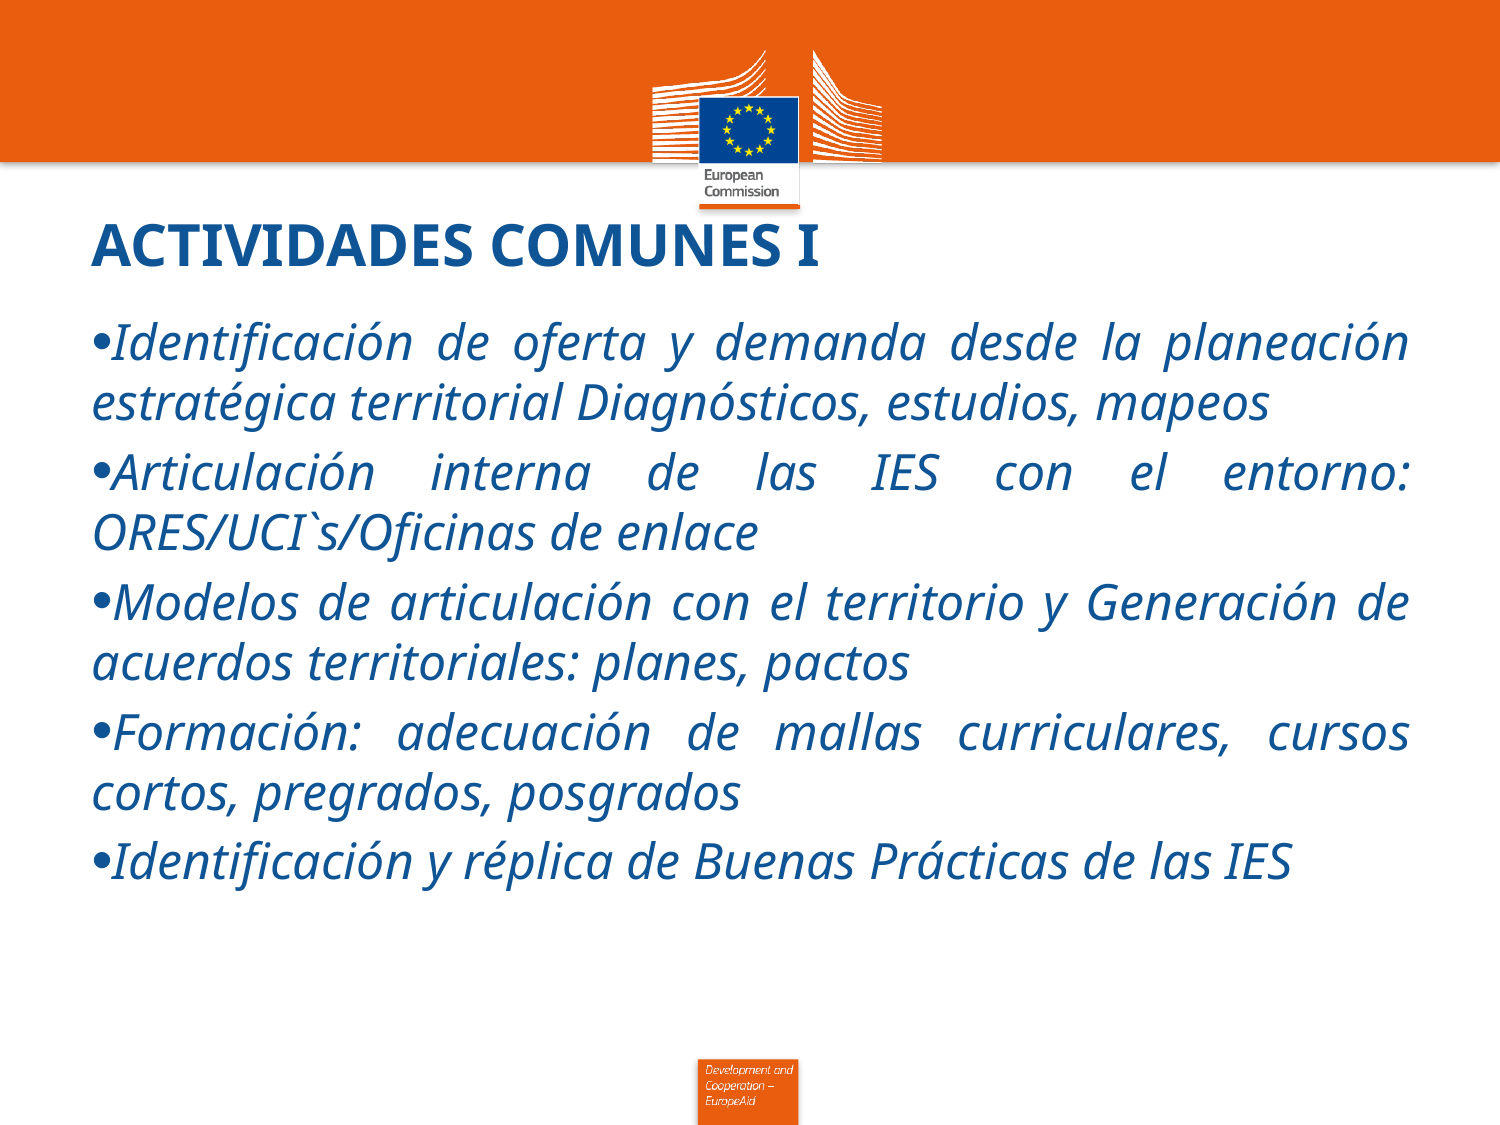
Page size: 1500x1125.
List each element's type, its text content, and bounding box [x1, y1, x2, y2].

title ACTIVIDADES COMUNES I [76, 207, 1427, 280]
picture [698, 1071, 799, 1125]
picture [615, 50, 882, 207]
list Identificación de oferta y demanda desde la planeación estratégica territorial Diagnósticos, estudios, mapeos Articulación interna de las IES con el entorno: ORES/UCI`s/Oficinas de enlace Modelos de articulación con el territorio y Generación de acuerdos territoriales: planes, pactos Formación: adecuación de mallas curriculares, cursos cortos, pregrados, posgrados Identificación y réplica de Buenas Prácticas de las IES [76, 302, 1427, 1071]
